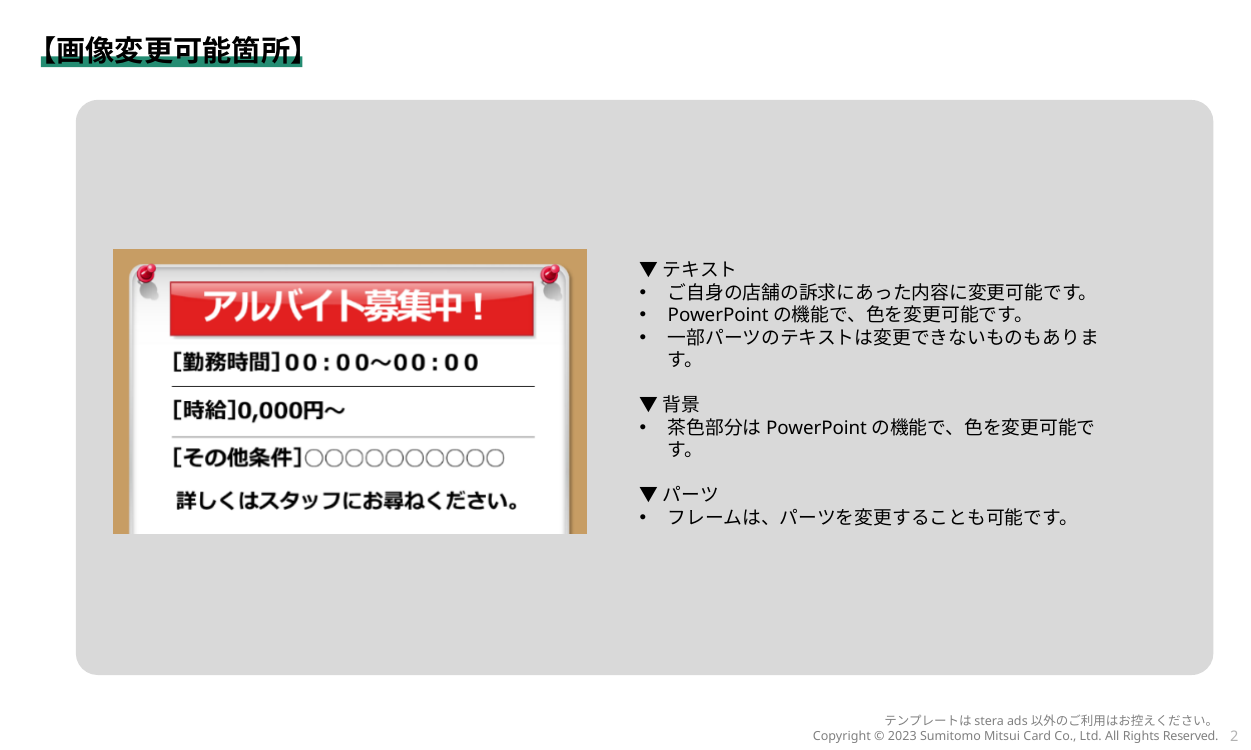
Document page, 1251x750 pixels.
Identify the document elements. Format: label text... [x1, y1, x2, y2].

text_box 【画像変更可能箇所】 [12, 24, 412, 75]
slide_number 1 [951, 726, 1239, 744]
text_box ▼テキスト ご自身の店舗の訴求にあった内容に変更可能です。 PowerPointの機能で、色を変更可能です。 一部パーツのテキストは変更できないものもあります。 ▼背景 茶色部分はPowerPointの機能で、色を変更可能です。 ▼パーツ フレームは、パーツを変更することも可能です。 [624, 250, 1137, 536]
picture [113, 249, 587, 534]
text_box [73, 97, 1216, 678]
